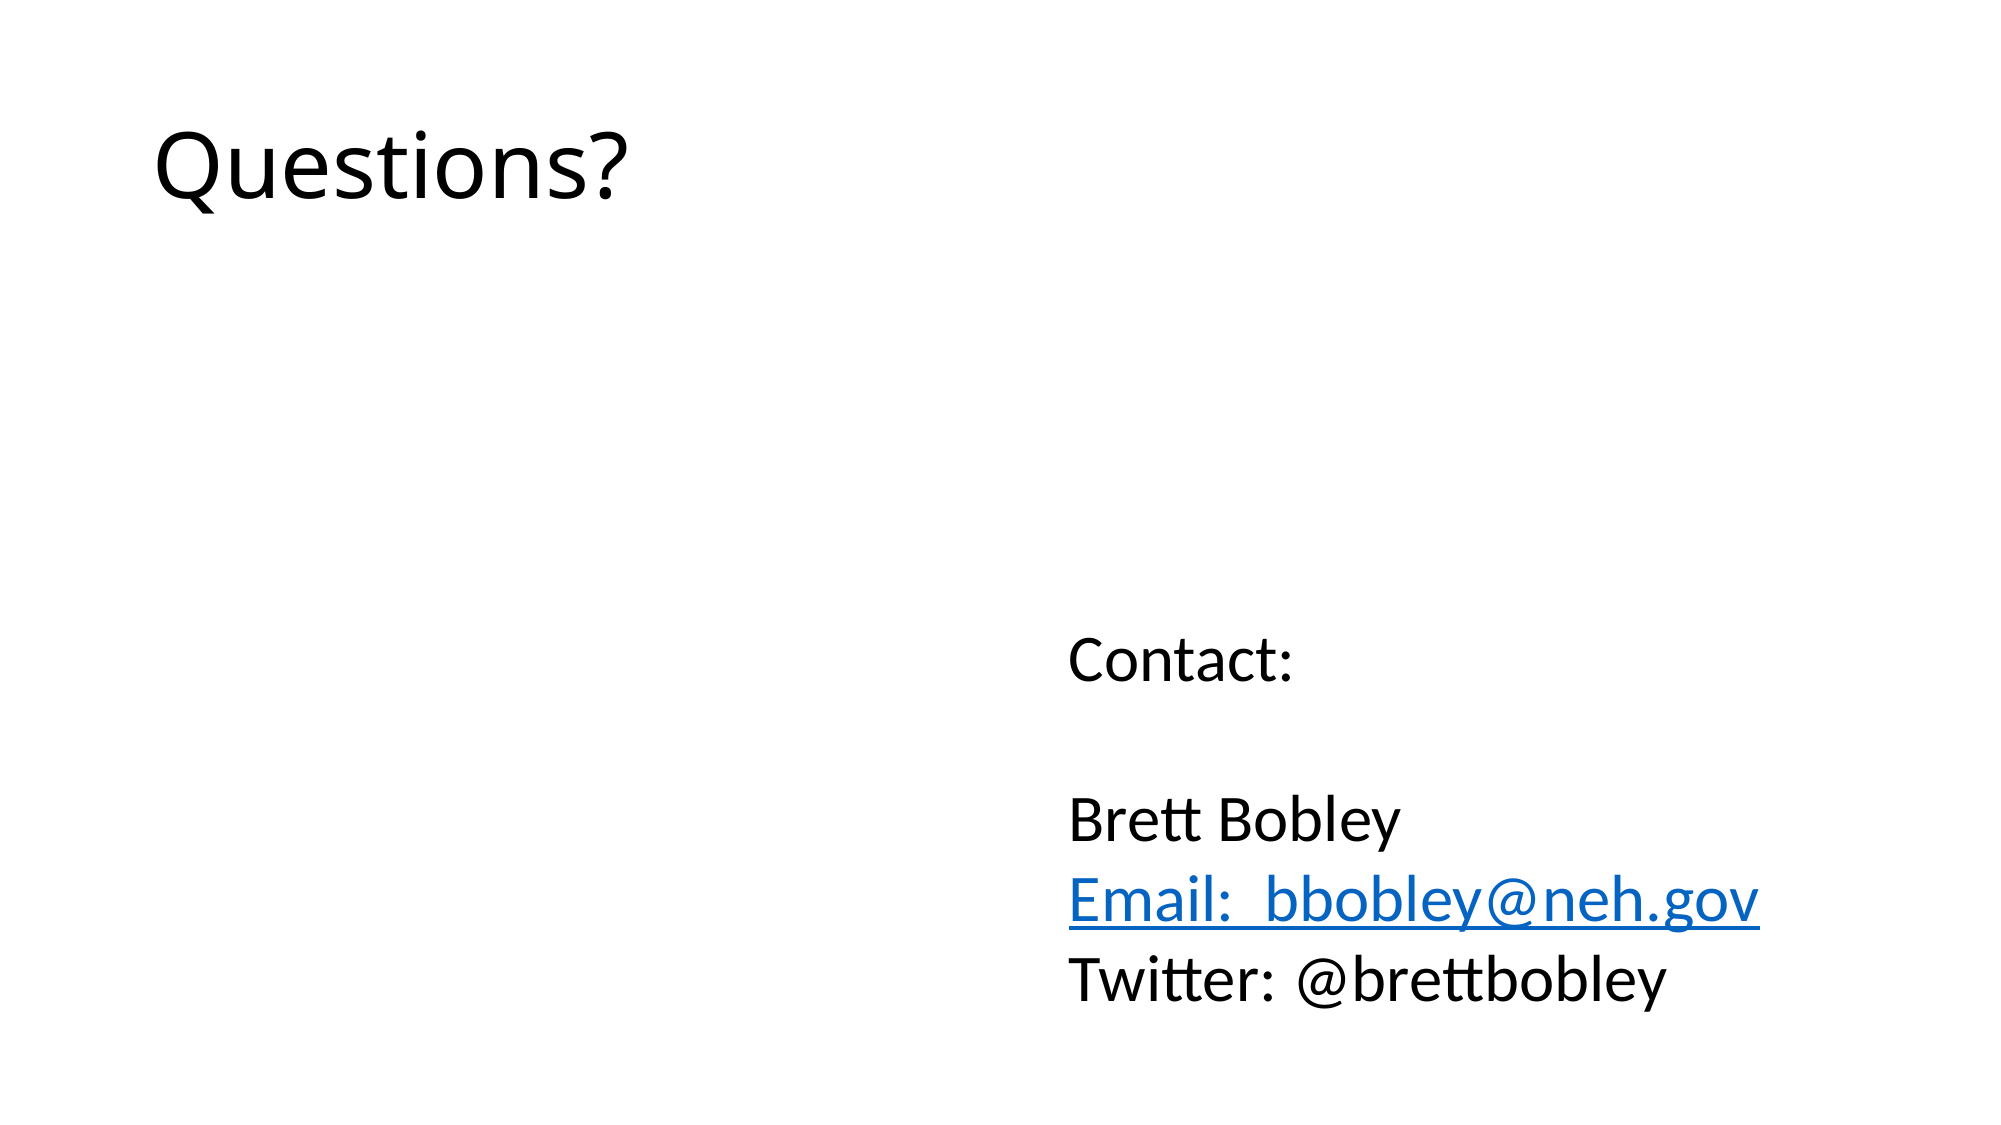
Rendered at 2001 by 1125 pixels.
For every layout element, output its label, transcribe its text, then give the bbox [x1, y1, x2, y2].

text_box Contact: Brett Bobley Email: bbobley@neh.gov Twitter: @brettbobley [1053, 607, 1941, 1023]
title Questions? [137, 59, 1863, 278]
